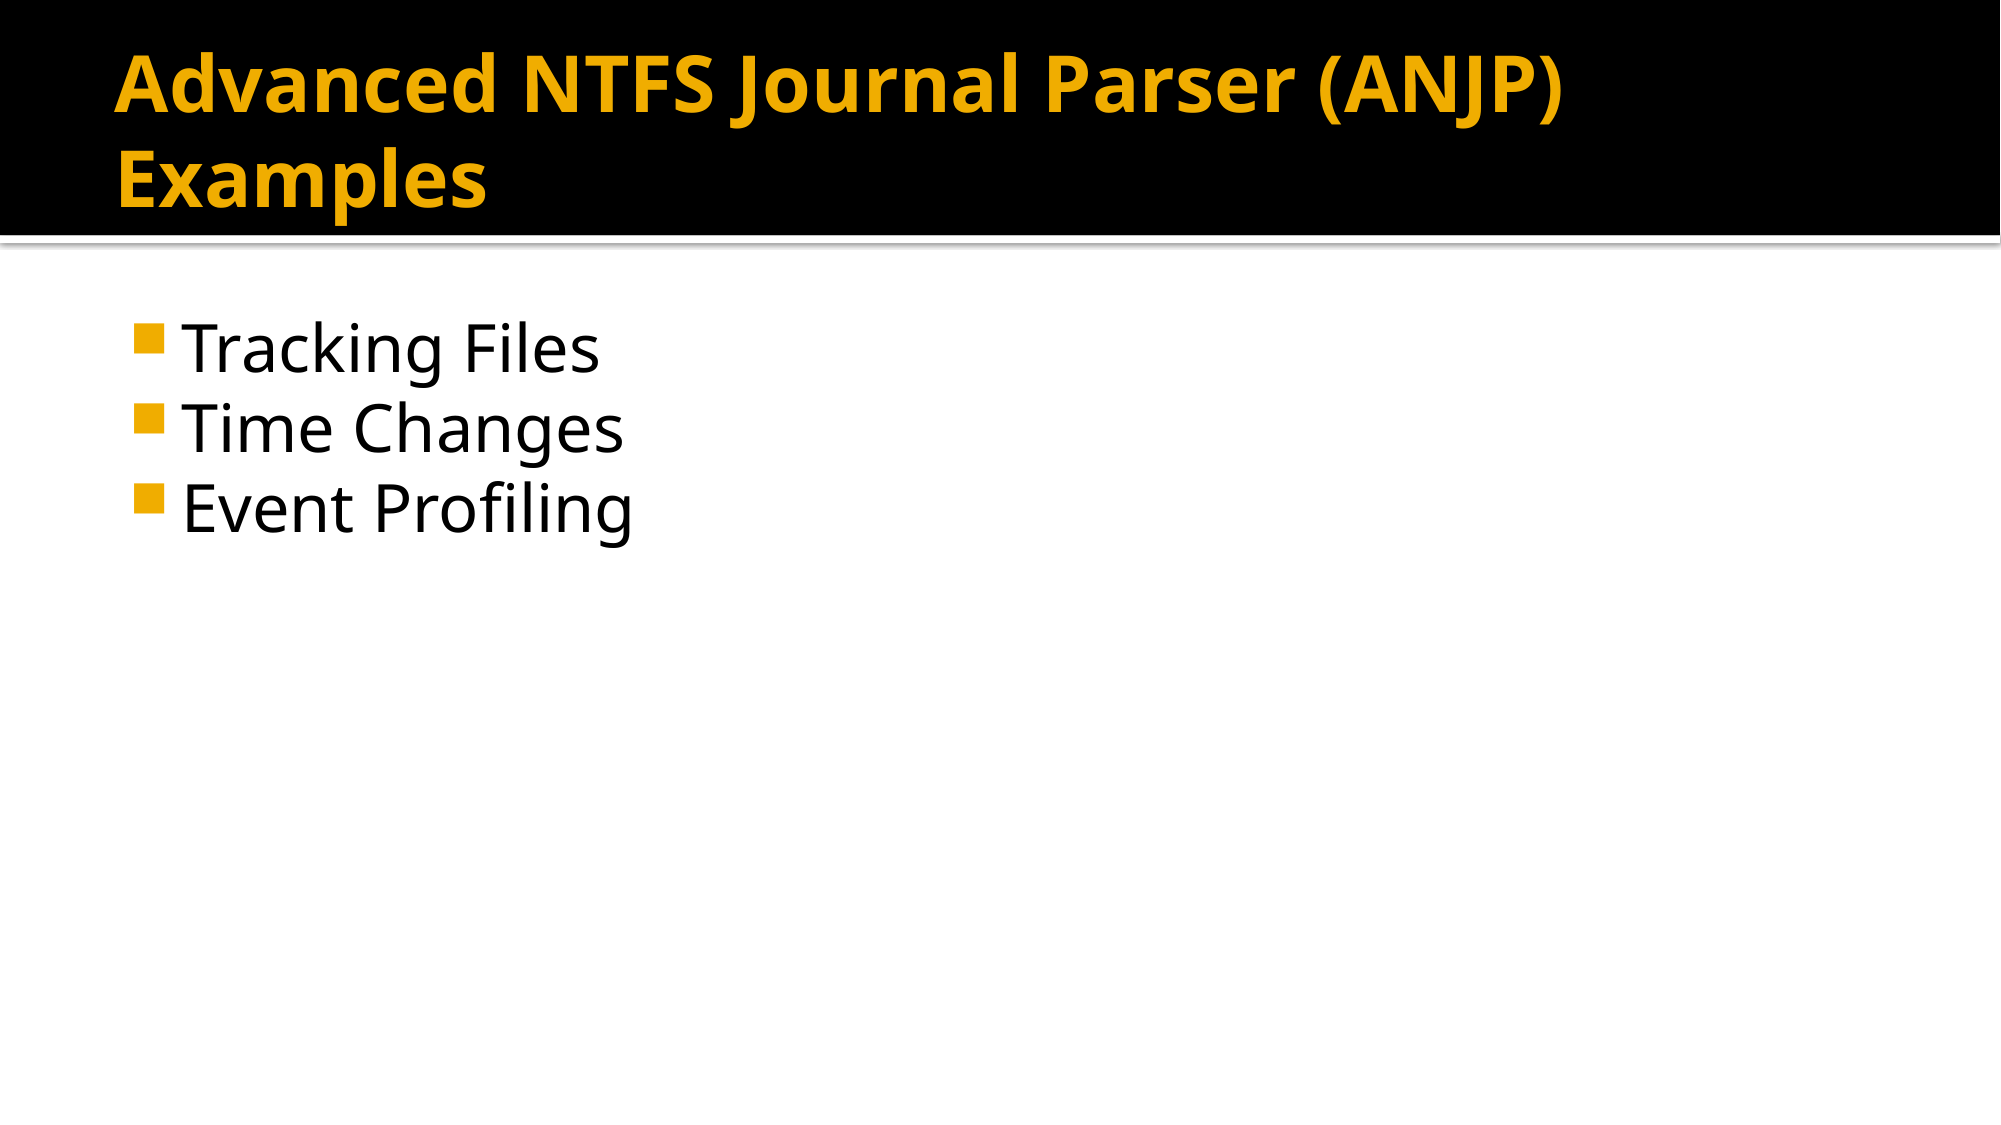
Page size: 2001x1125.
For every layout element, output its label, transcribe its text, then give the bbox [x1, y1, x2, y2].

list Tracking Files Time Changes Event Profiling [99, 291, 1900, 1050]
title Advanced NTFS Journal Parser (ANJP) Examples [99, 25, 1900, 231]
